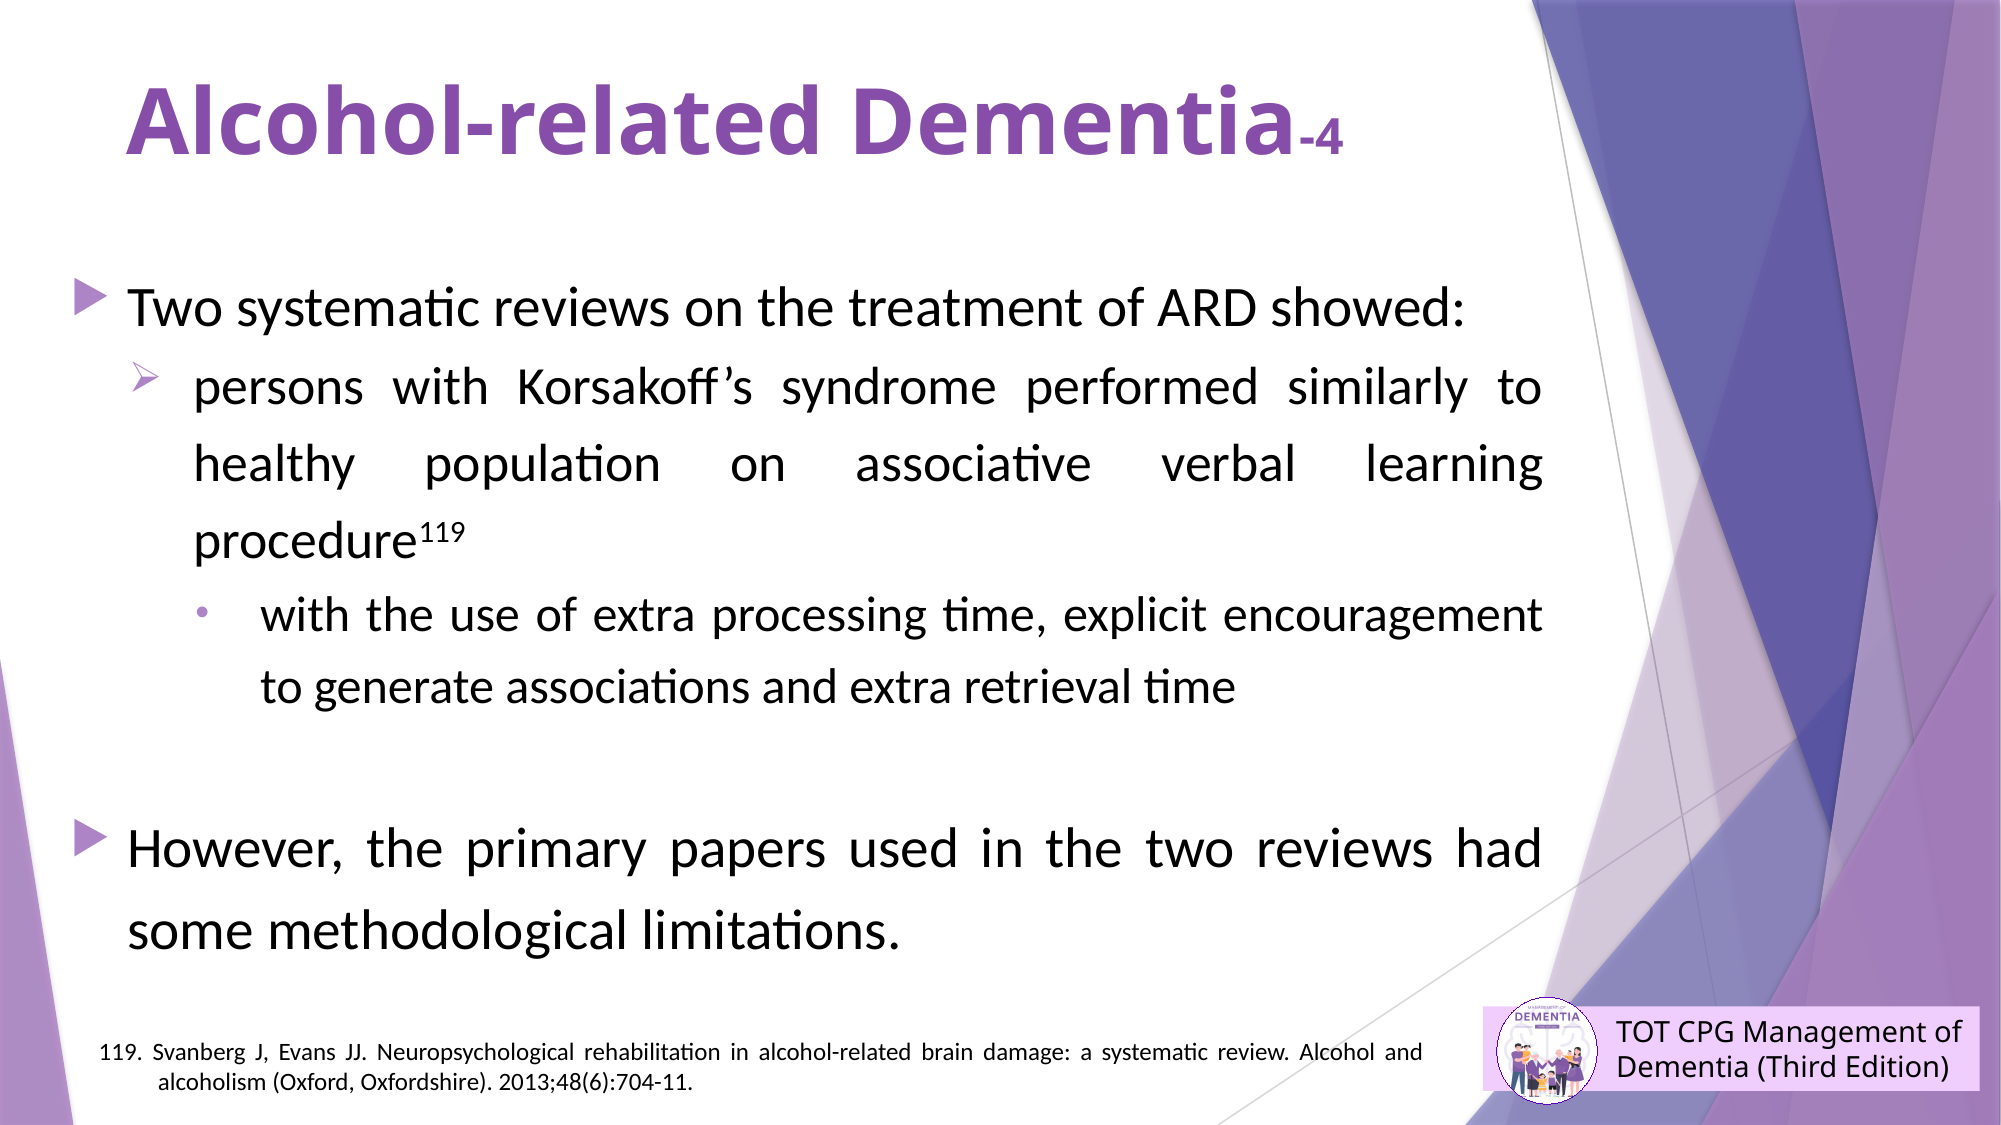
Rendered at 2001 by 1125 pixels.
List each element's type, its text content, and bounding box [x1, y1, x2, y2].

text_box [1482, 996, 1981, 1105]
list Two systematic reviews on the treatment of ARD showed: persons with Korsakoff’s syndrome performed similarly to healthy population on associative verbal learning procedure119 with the use of extra processing time, explicit encouragement to generate associations and extra retrieval time However, the primary papers used in the two reviews had some methodological limitations. [55, 247, 1560, 1007]
title Alcohol-related Dementia-4 [111, 55, 1522, 247]
text_box 119. Svanberg J, Evans JJ. Neuropsychological rehabilitation in alcohol-related brain damage: a systematic review. Alcohol and alcoholism (Oxford, Oxfordshire). 2013;48(6):704-11. [83, 1028, 1441, 1103]
